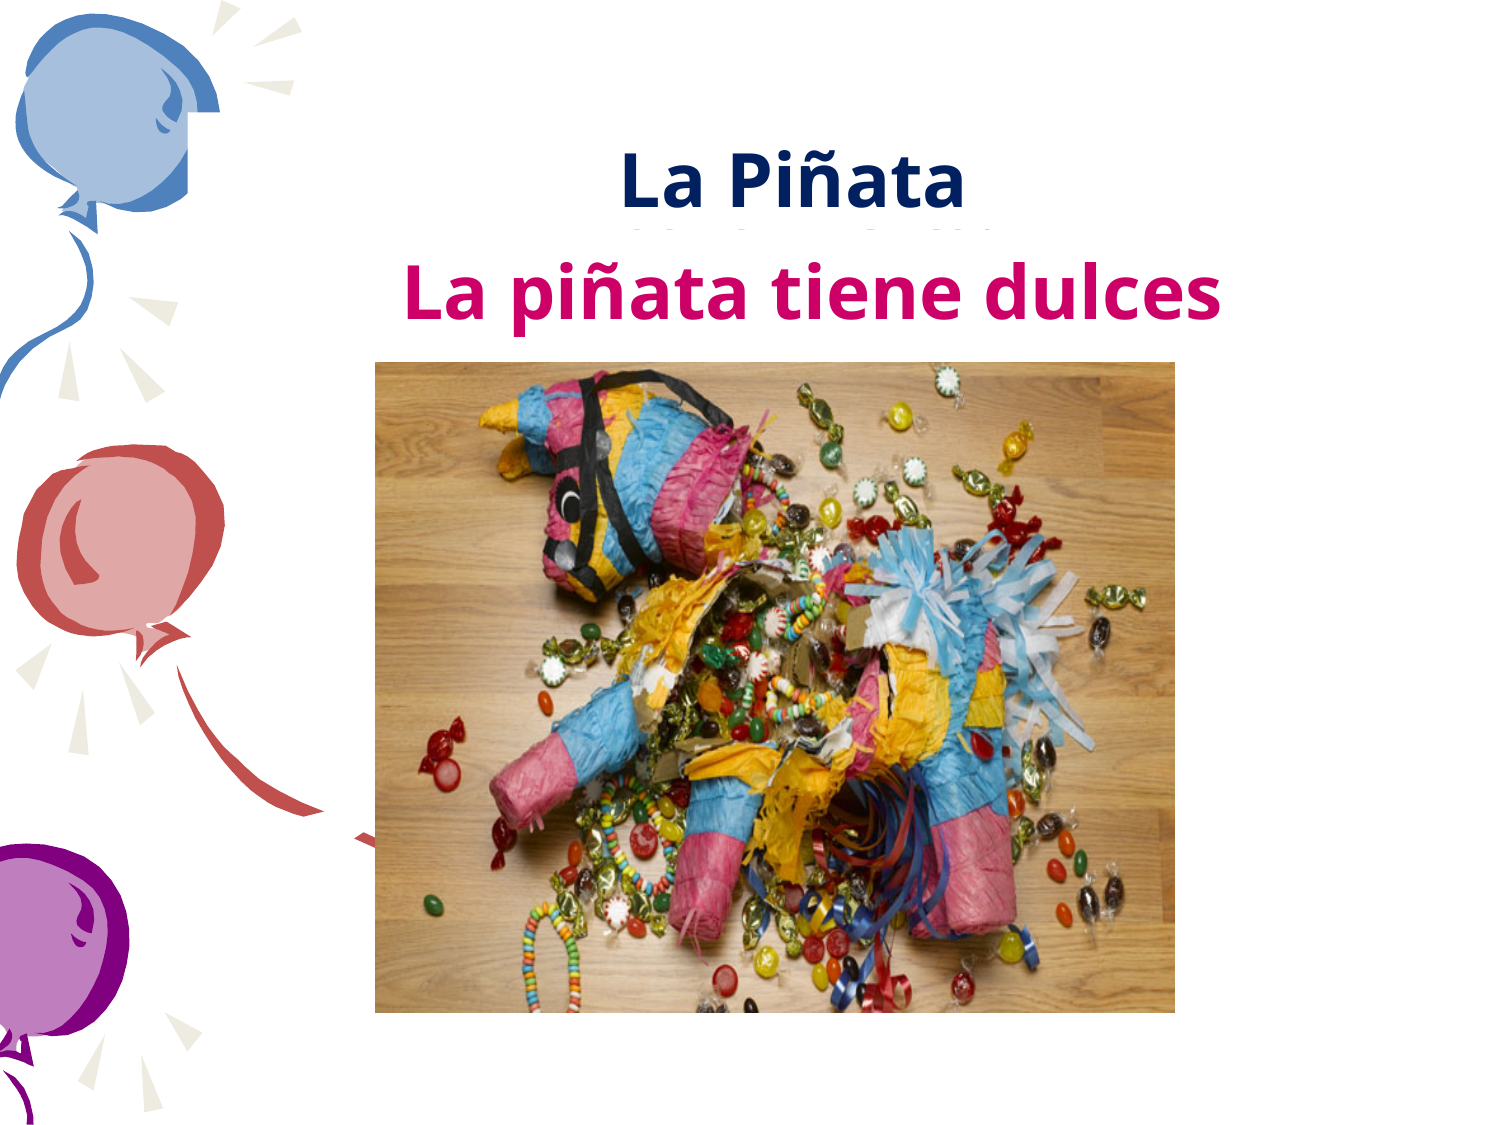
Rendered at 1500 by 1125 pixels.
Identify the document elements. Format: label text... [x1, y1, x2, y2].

text_box La piñata tiene dulces [312, 237, 1313, 343]
picture [374, 362, 1176, 1013]
text_box La Piñata [199, 124, 1388, 230]
text_box ¿Qué ves en una fiesta de cumpleaños en Latino América? [187, 112, 1413, 248]
